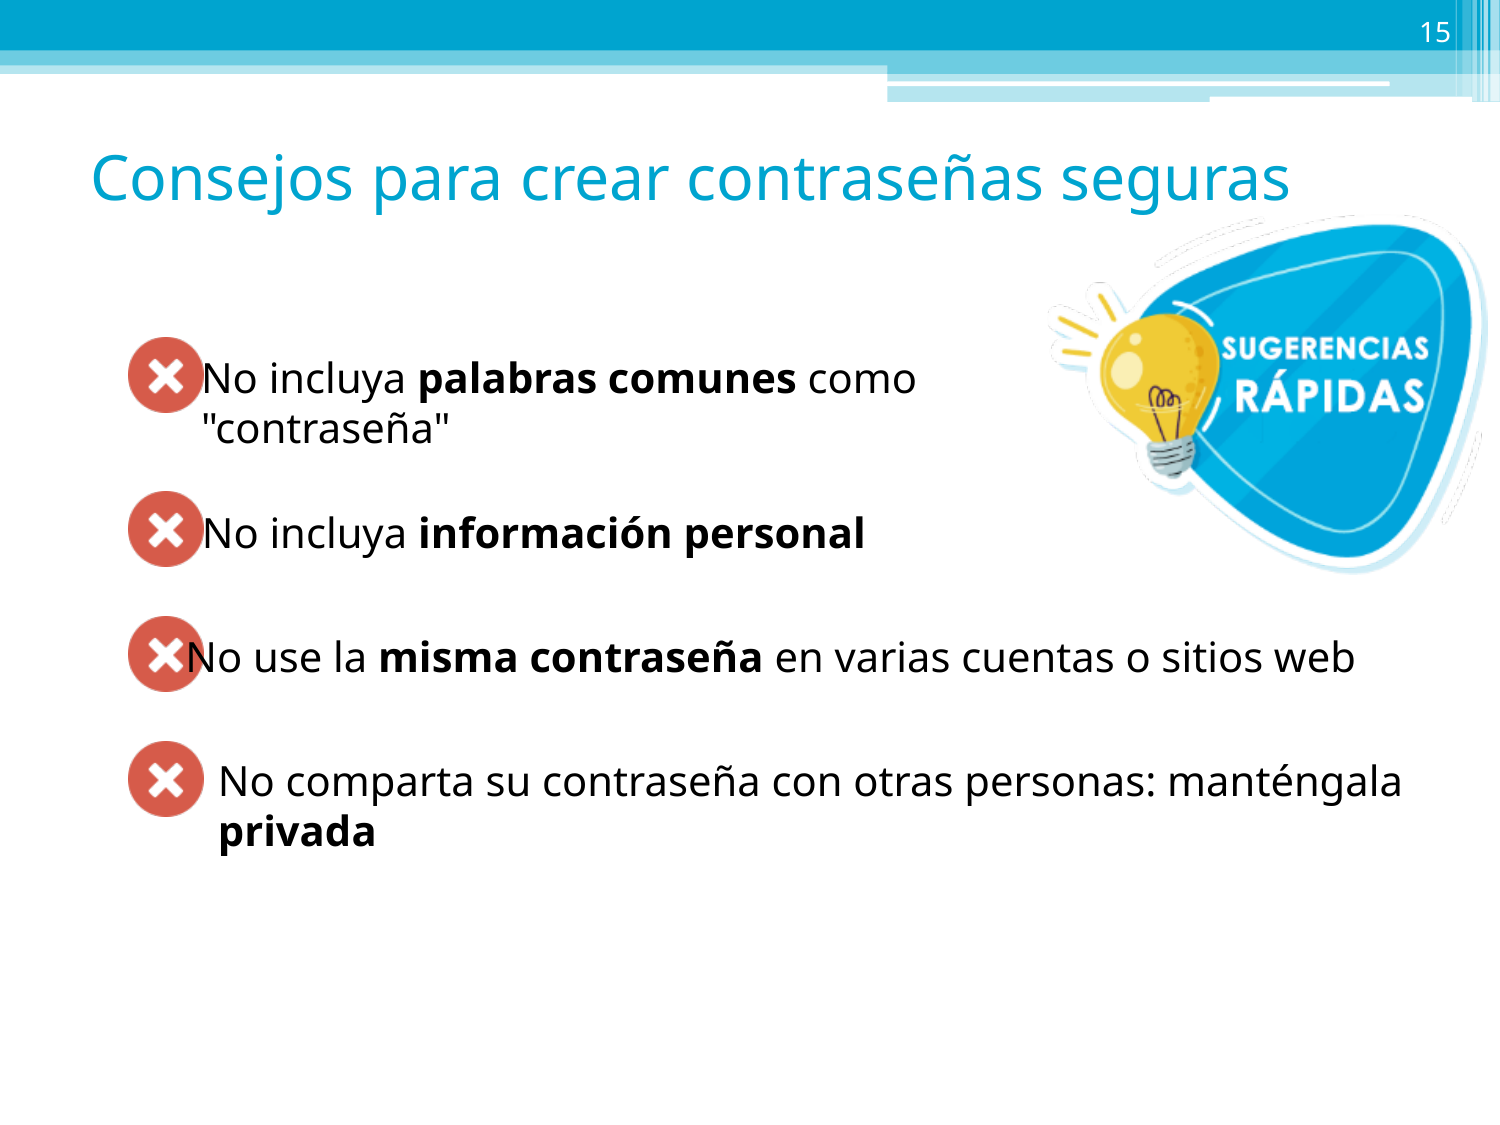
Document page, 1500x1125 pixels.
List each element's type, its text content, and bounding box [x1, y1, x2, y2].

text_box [128, 616, 1339, 692]
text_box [128, 337, 926, 461]
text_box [128, 491, 865, 567]
picture [1047, 214, 1488, 575]
title Consejos para crear contraseñas seguras [75, 87, 1425, 263]
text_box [128, 741, 1425, 864]
slide_number 15 [1340, 0, 1466, 61]
